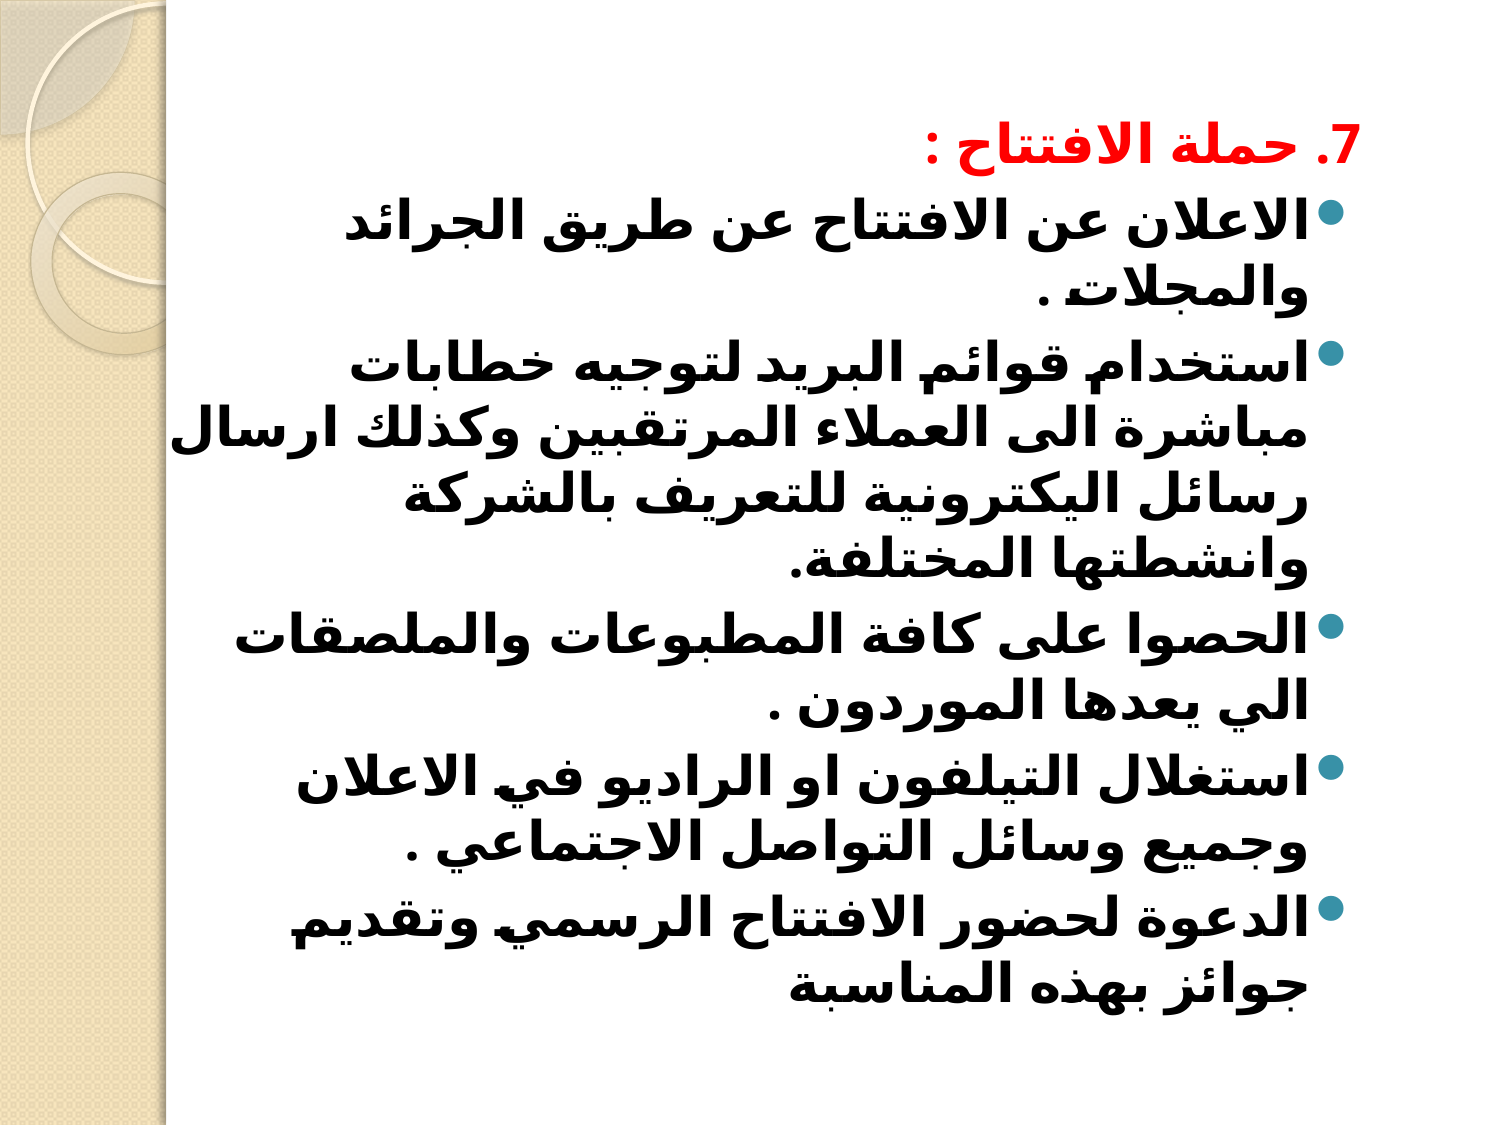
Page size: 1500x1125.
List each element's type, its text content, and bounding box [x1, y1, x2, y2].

list 7. حملة الافتتاح : الاعلان عن الافتتاح عن طريق الجرائد والمجلات . استخدام قوائم البريد لتوجيه خطابات مباشرة الى العملاء المرتقبين وكذلك ارسال رسائل اليكترونية للتعريف بالشركة وانشطتها المختلفة. الحصوا على كافة المطبوعات والملصقات الي يعدها الموردون . استغلال التيلفون او الراديو في الاعلان وجميع وسائل التواصل الاجتماعي . الدعوة لحضور الافتتاح الرسمي وتقديم جوائز بهذه المناسبة [123, 101, 1376, 1024]
